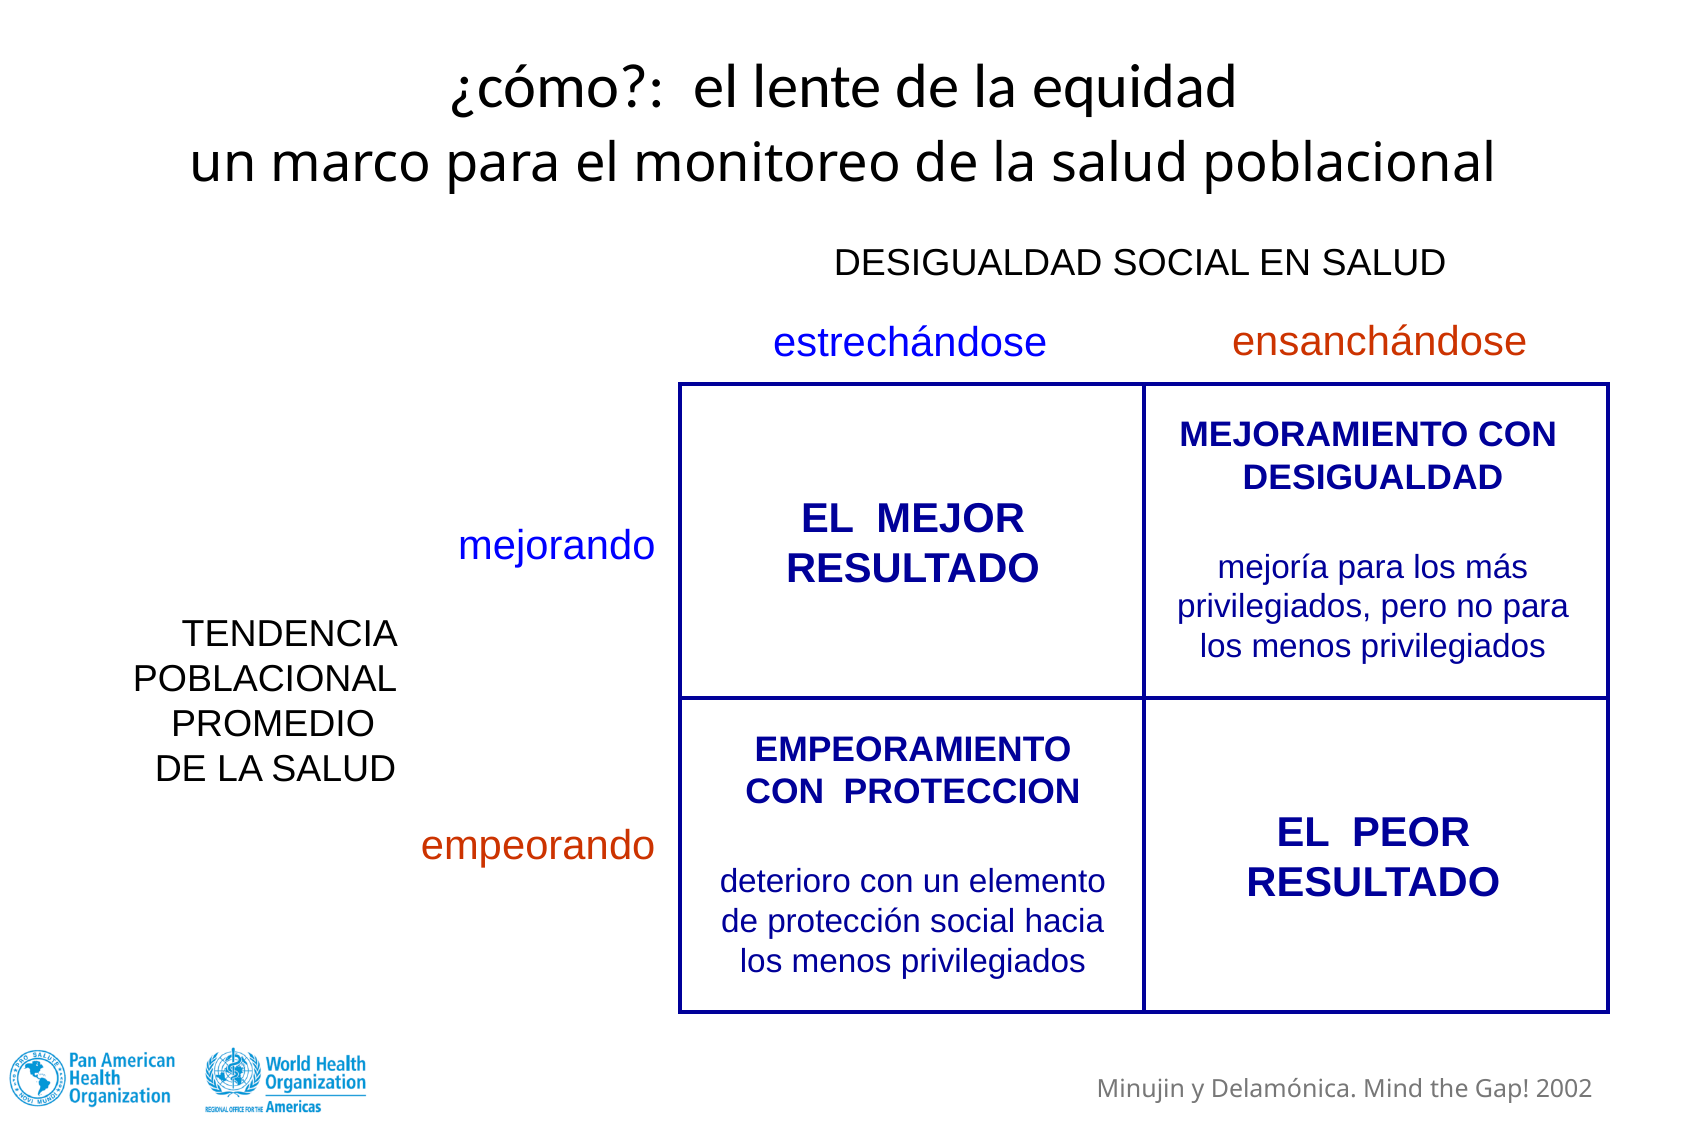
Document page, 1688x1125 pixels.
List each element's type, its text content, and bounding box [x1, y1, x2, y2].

text_box ¿cómo?: el lente de la equidad un marco para el monitoreo de la salud poblacional [0, 37, 1688, 200]
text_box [679, 383, 1609, 1013]
text_box estrechándose [757, 307, 1063, 372]
text_box mejorando [365, 510, 671, 576]
text_box TENDENCIA POBLACIONAL PROMEDIO DE LA SALUD [106, 601, 411, 796]
text_box ensanchándose [1206, 306, 1554, 372]
text_box DESIGUALDAD SOCIAL EN SALUD [799, 230, 1482, 291]
picture [1, 1037, 375, 1125]
text_box Minujin y Delamónica. Mind the Gap! 2002 [993, 1065, 1609, 1111]
text_box empeorando [365, 810, 671, 876]
